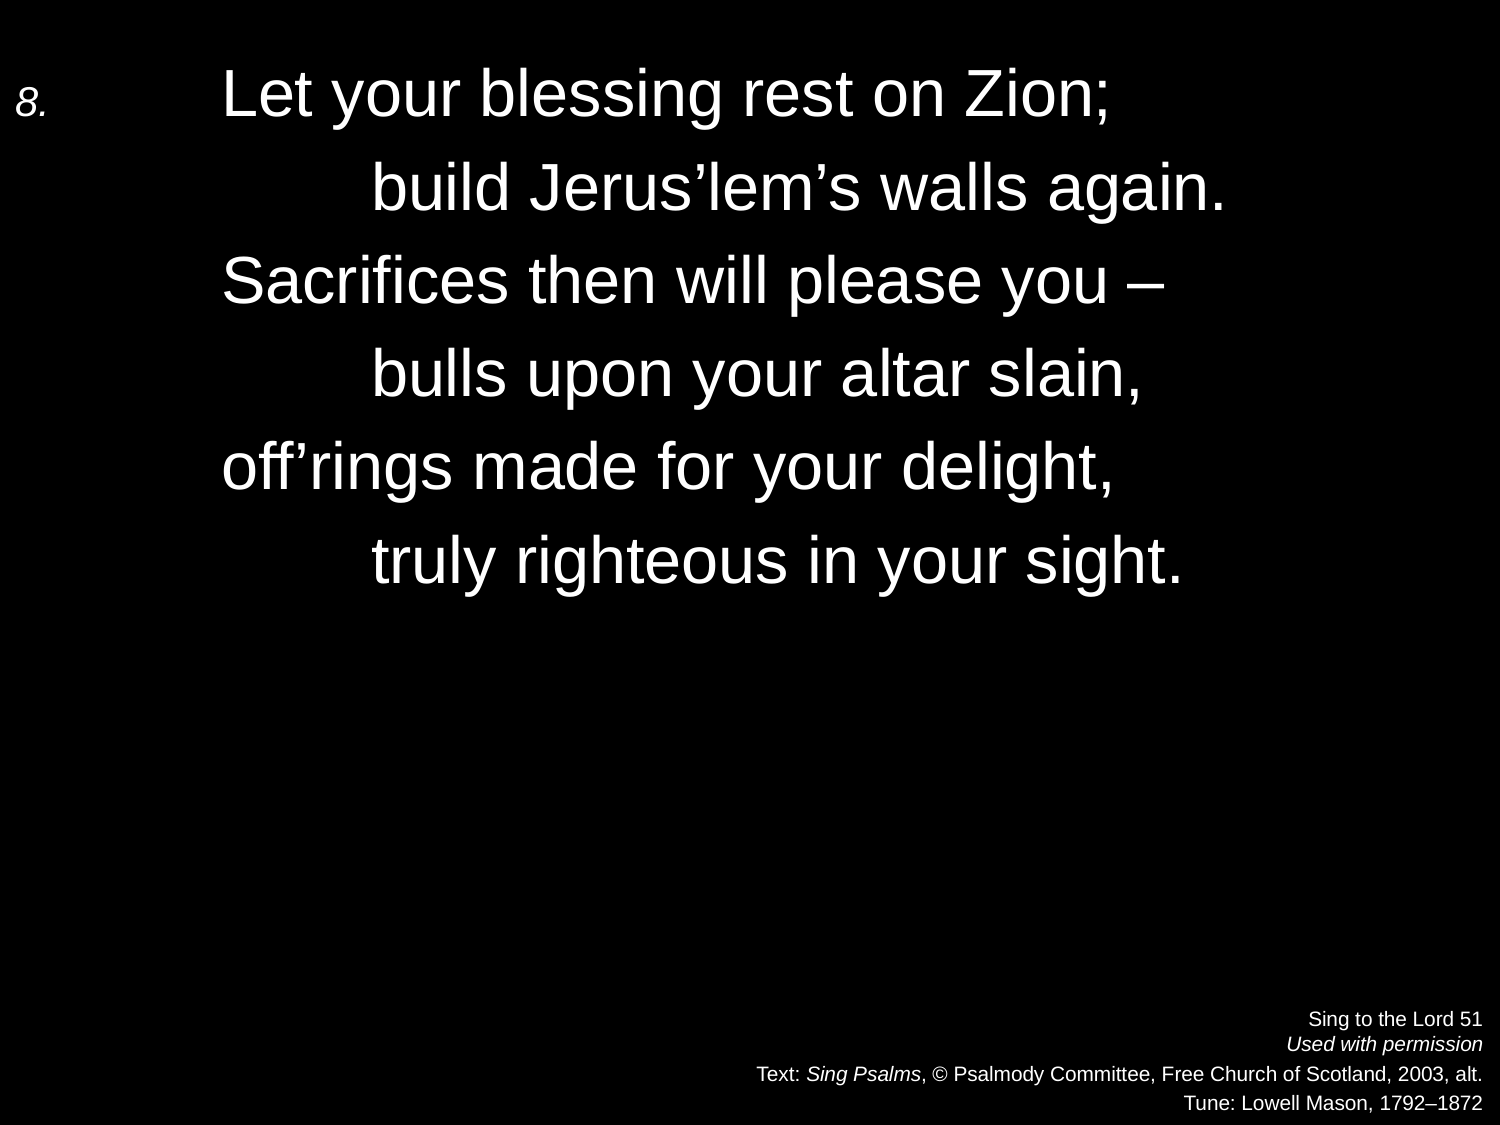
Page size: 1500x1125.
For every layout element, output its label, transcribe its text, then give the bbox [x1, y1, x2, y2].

list 8. Let your blessing rest on Zion; build Jerus’lem’s walls again. Sacrifices then will please you – bulls upon your altar slain, off’rings made for your delight, truly righteous in your sight. [0, 42, 1500, 1047]
text_box Sing to the Lord 51 Used with permission Text: Sing Psalms, © Psalmody Committee, Free Church of Scotland, 2003, alt. Tune: Lowell Mason, 1792–1872 [0, 998, 1498, 1122]
